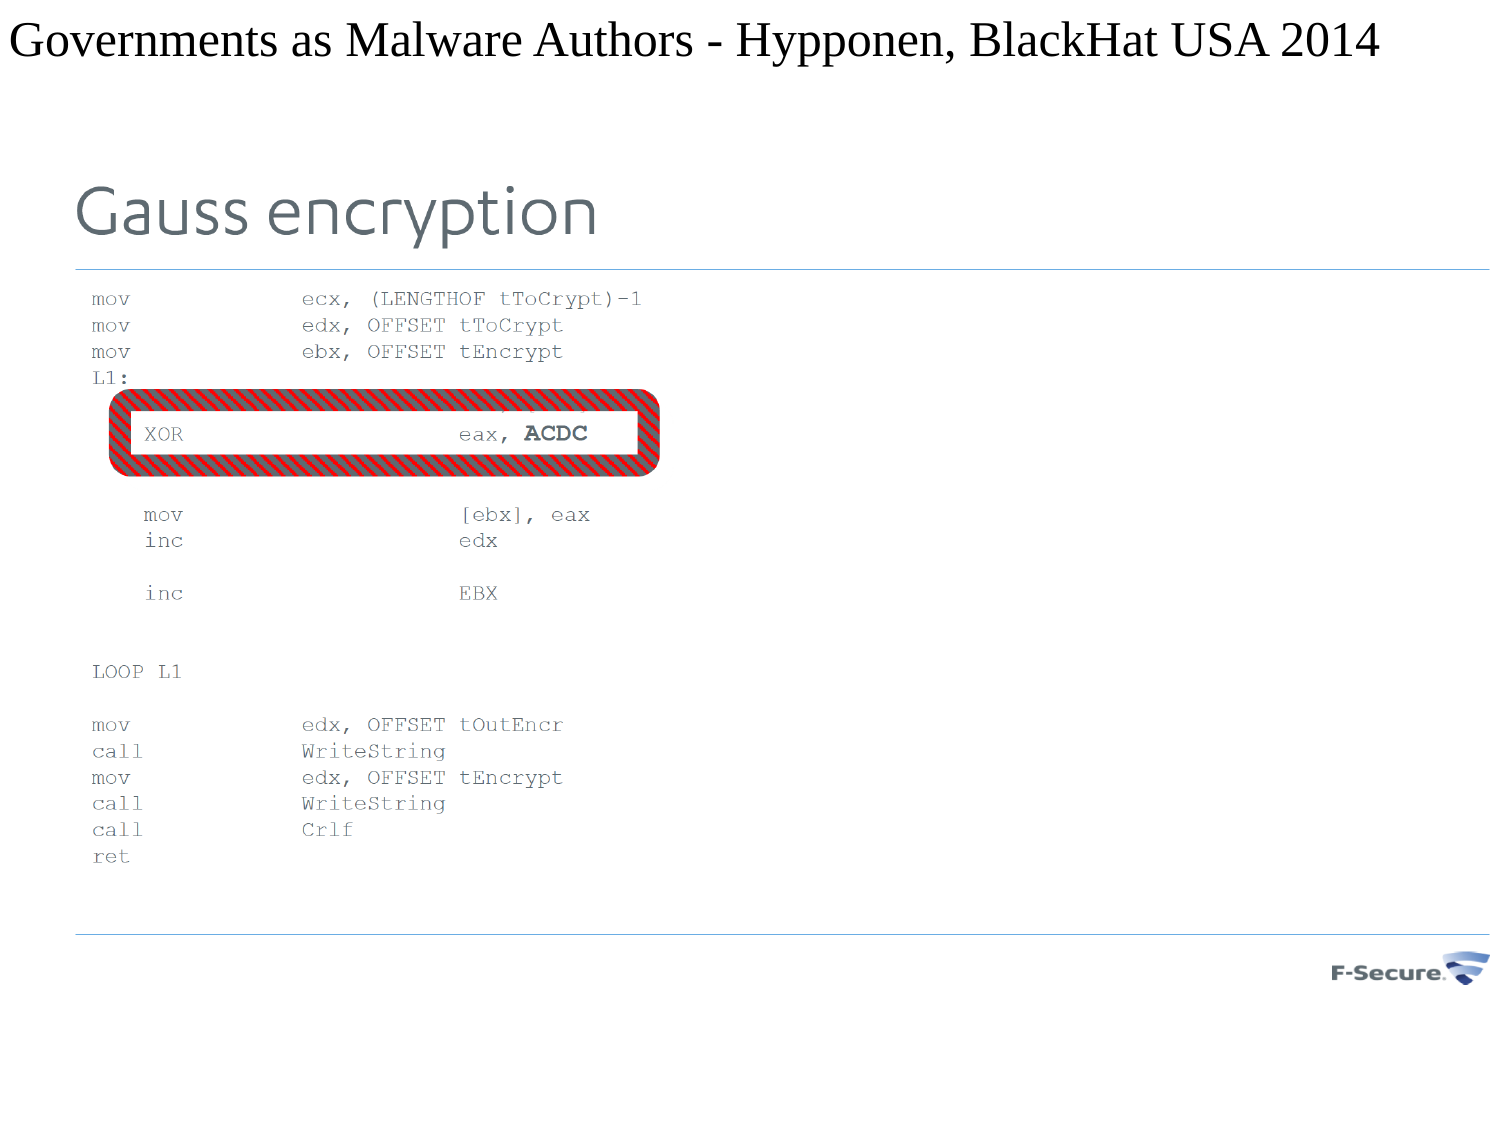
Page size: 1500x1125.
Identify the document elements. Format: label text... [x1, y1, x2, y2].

text_box Governments as Malware Authors - Hypponen, BlackHat USA 2014 [9, 6, 1381, 67]
picture [0, 123, 1500, 1002]
